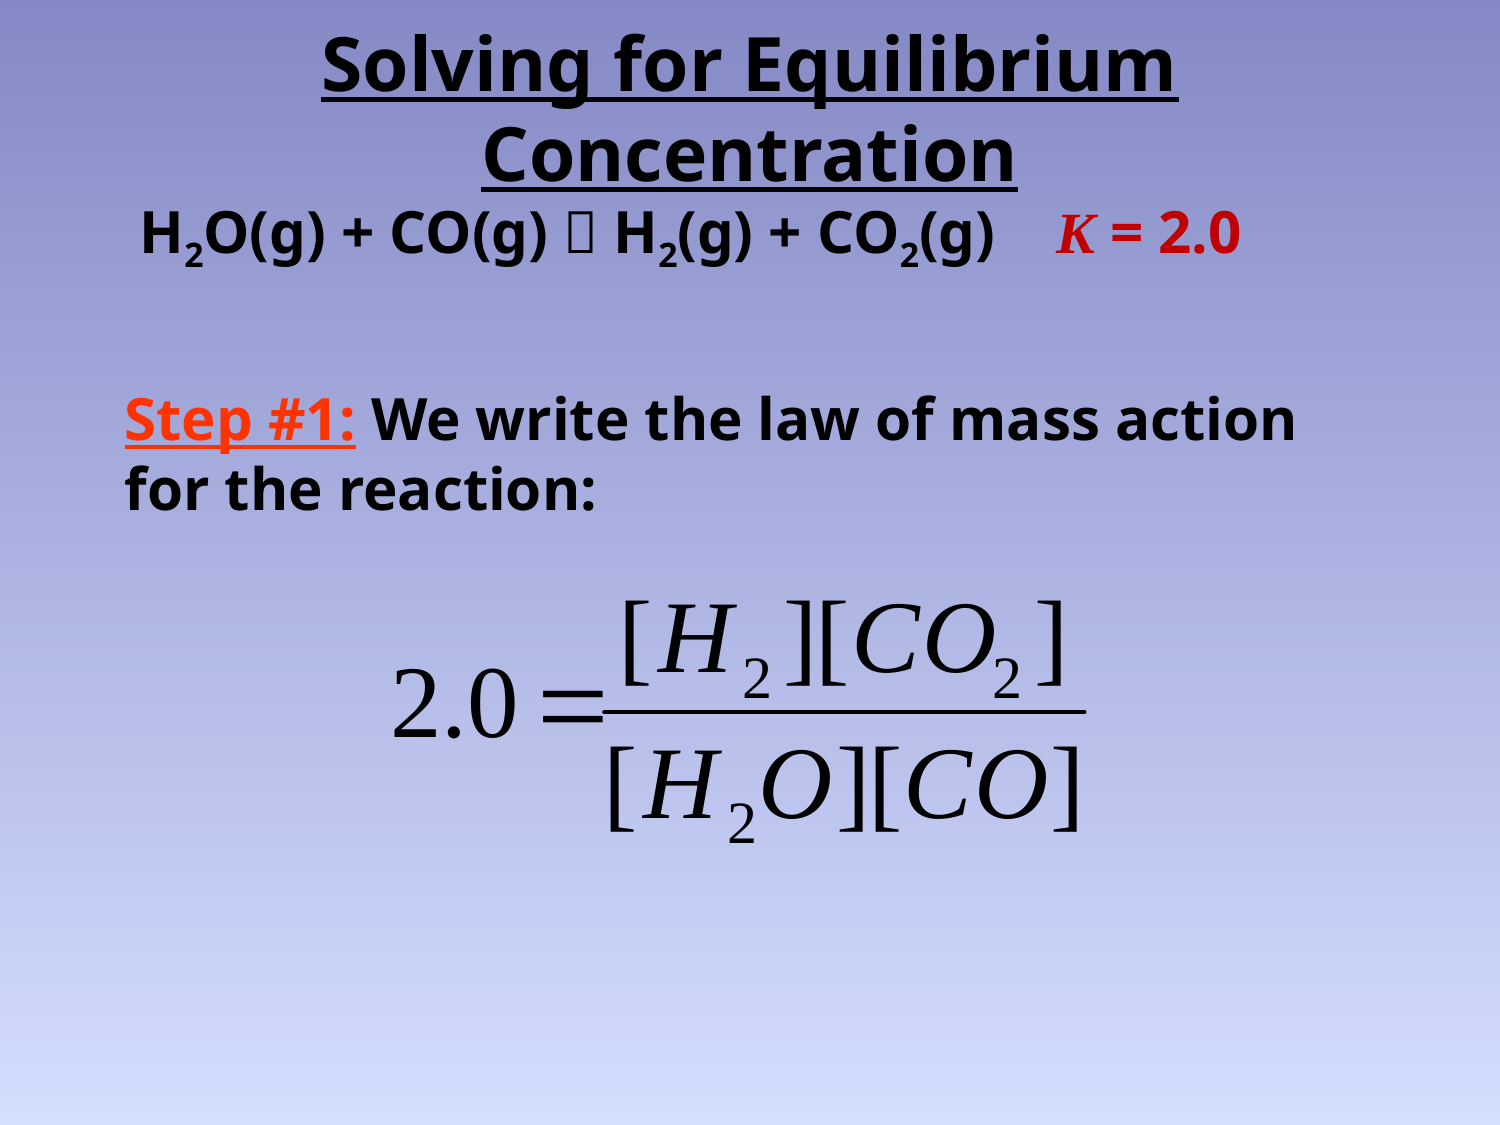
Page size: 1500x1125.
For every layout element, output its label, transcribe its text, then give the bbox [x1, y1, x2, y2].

text_box Step #1: We write the law of mass action for the reaction: [109, 374, 1375, 530]
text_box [374, 574, 1104, 867]
text_box H2O(g) + CO(g)  H2(g) + CO2(g) K = 2.0 [125, 187, 1450, 282]
title Solving for Equilibrium Concentration [37, 37, 1463, 176]
